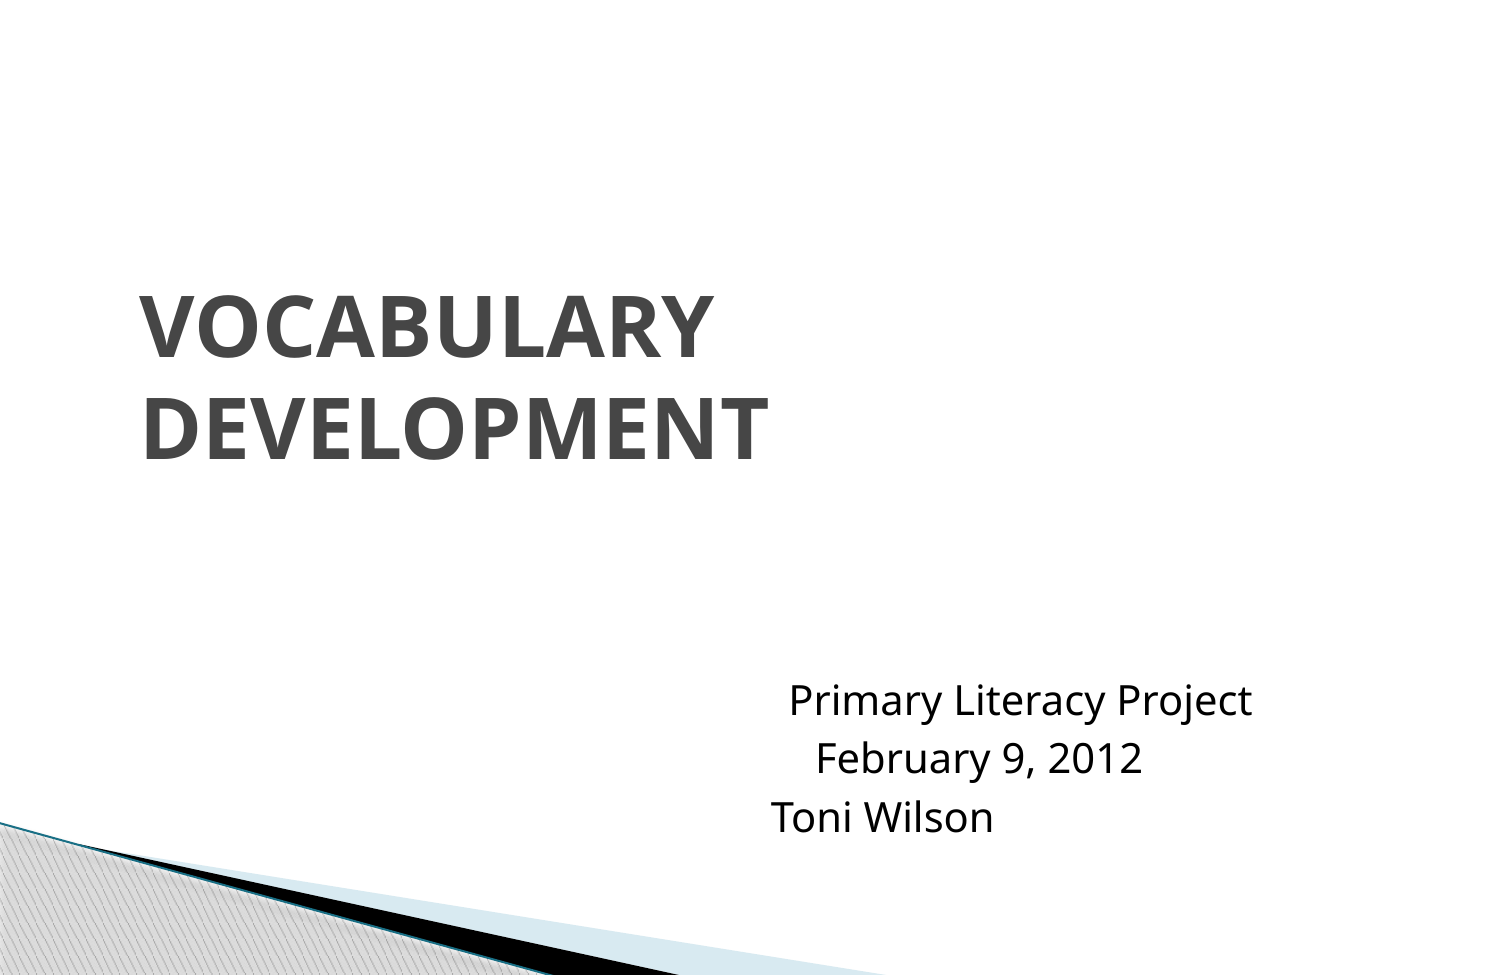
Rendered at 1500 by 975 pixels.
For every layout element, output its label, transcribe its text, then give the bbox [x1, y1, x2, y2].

list Primary Literacy Project February 9, 2012 Toni Wilson twilson@iusd.org [230, 665, 1476, 926]
title VOCABULARY DEVELOPMENT [125, 86, 1388, 663]
